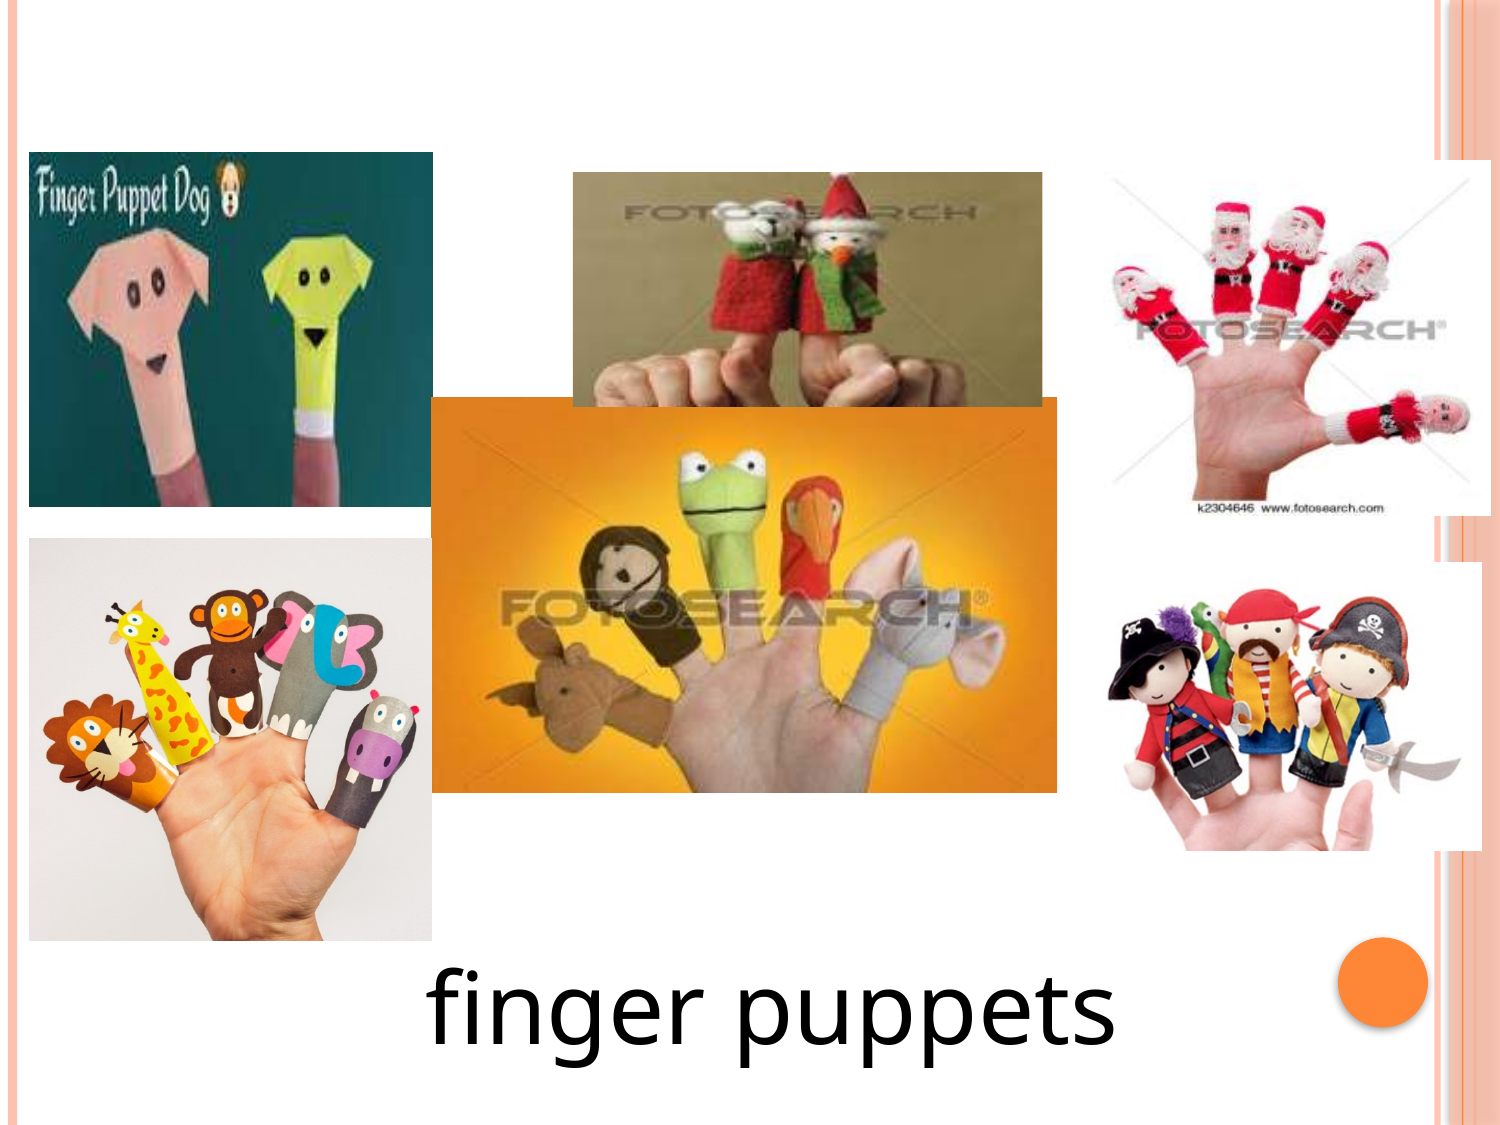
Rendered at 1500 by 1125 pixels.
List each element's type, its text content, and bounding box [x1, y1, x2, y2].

picture [1065, 561, 1482, 852]
text_box finger puppets [410, 937, 1172, 1073]
picture [28, 538, 432, 941]
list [28, 151, 433, 508]
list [430, 396, 1058, 793]
picture [572, 172, 1043, 408]
picture [1092, 160, 1491, 516]
